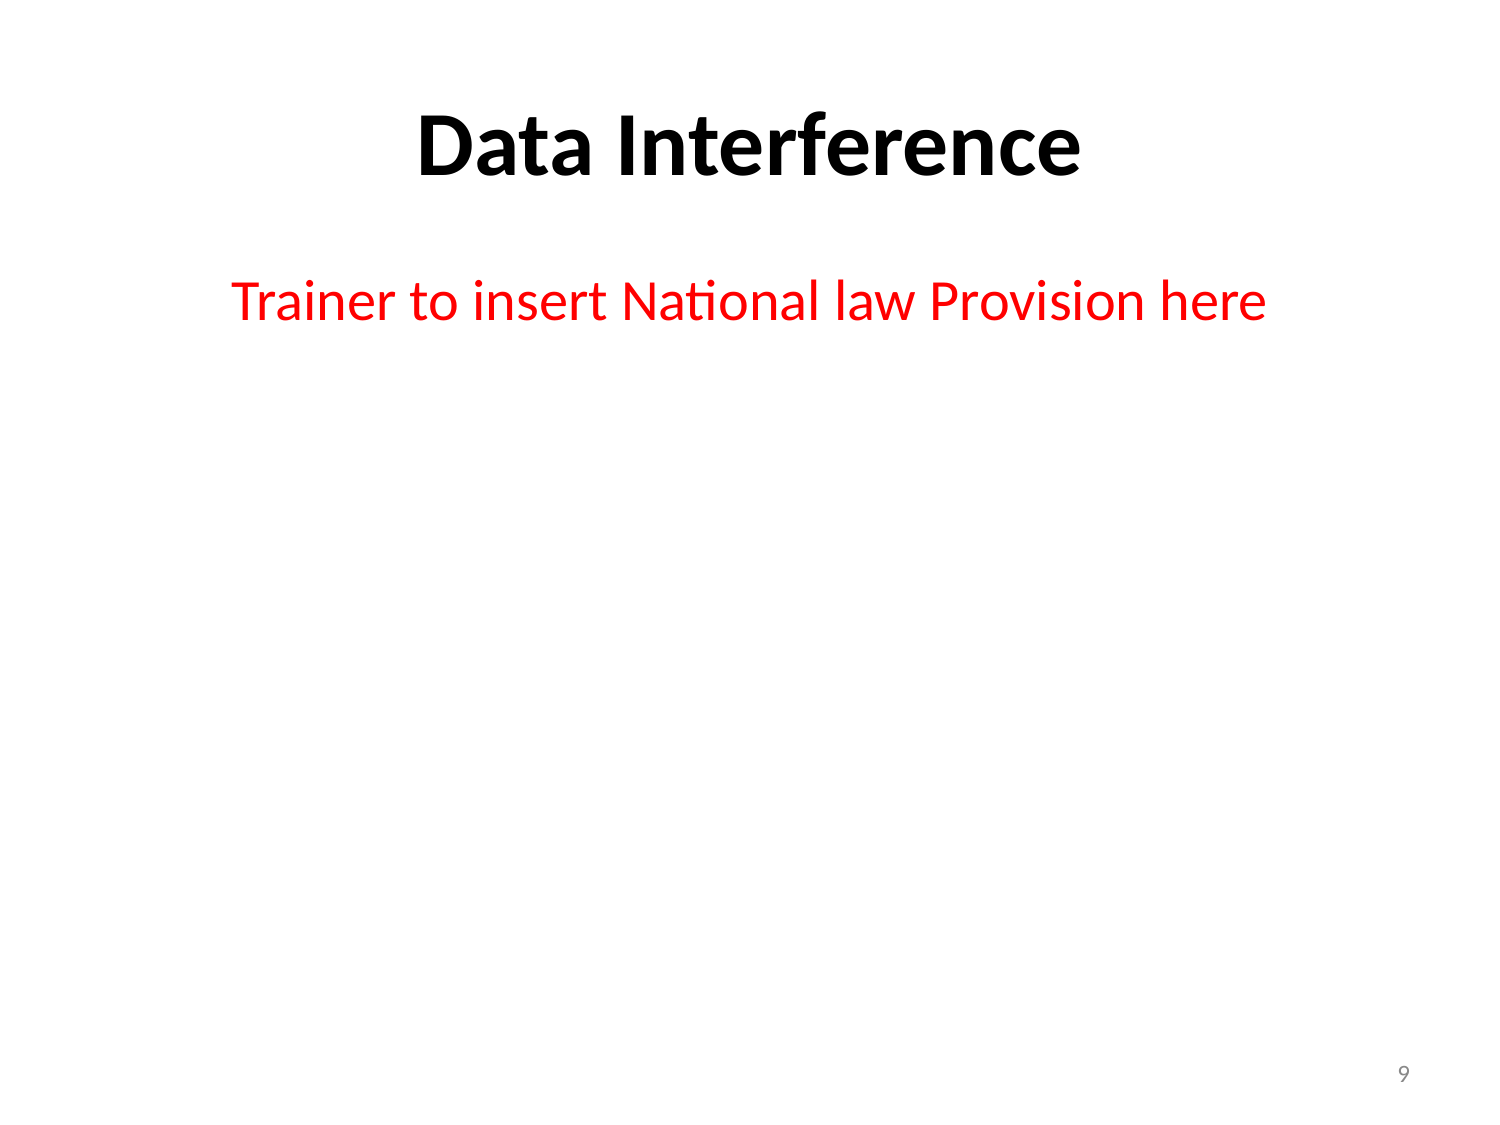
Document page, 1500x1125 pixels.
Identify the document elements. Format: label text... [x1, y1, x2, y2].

title Data Interference [75, 45, 1425, 233]
list Trainer to insert National law Provision here [75, 262, 1425, 1005]
slide_number 9 [1074, 1042, 1425, 1103]
